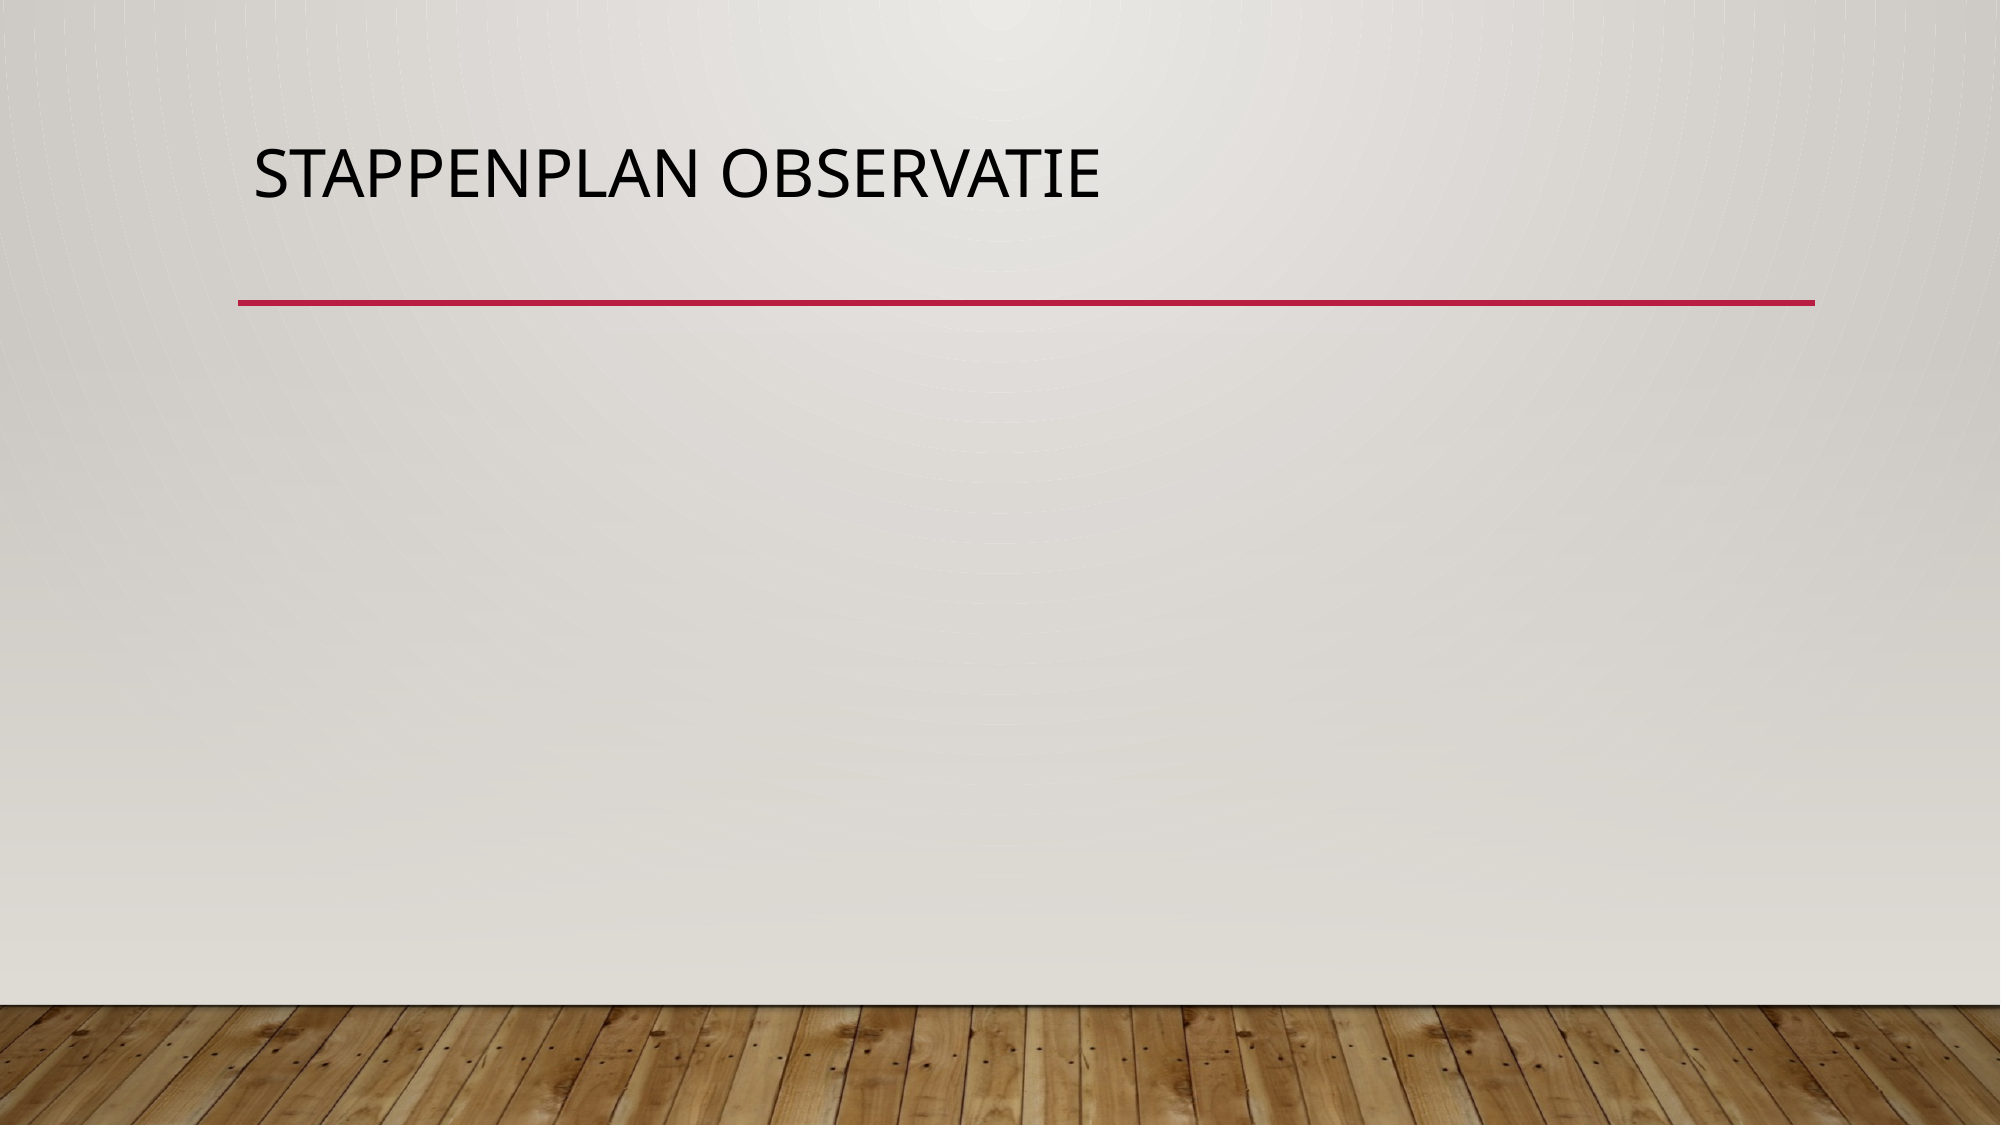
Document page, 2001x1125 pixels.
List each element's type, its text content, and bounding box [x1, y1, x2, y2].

title Stappenplan observatie [238, 131, 1814, 305]
picture [0, 1005, 2000, 1125]
